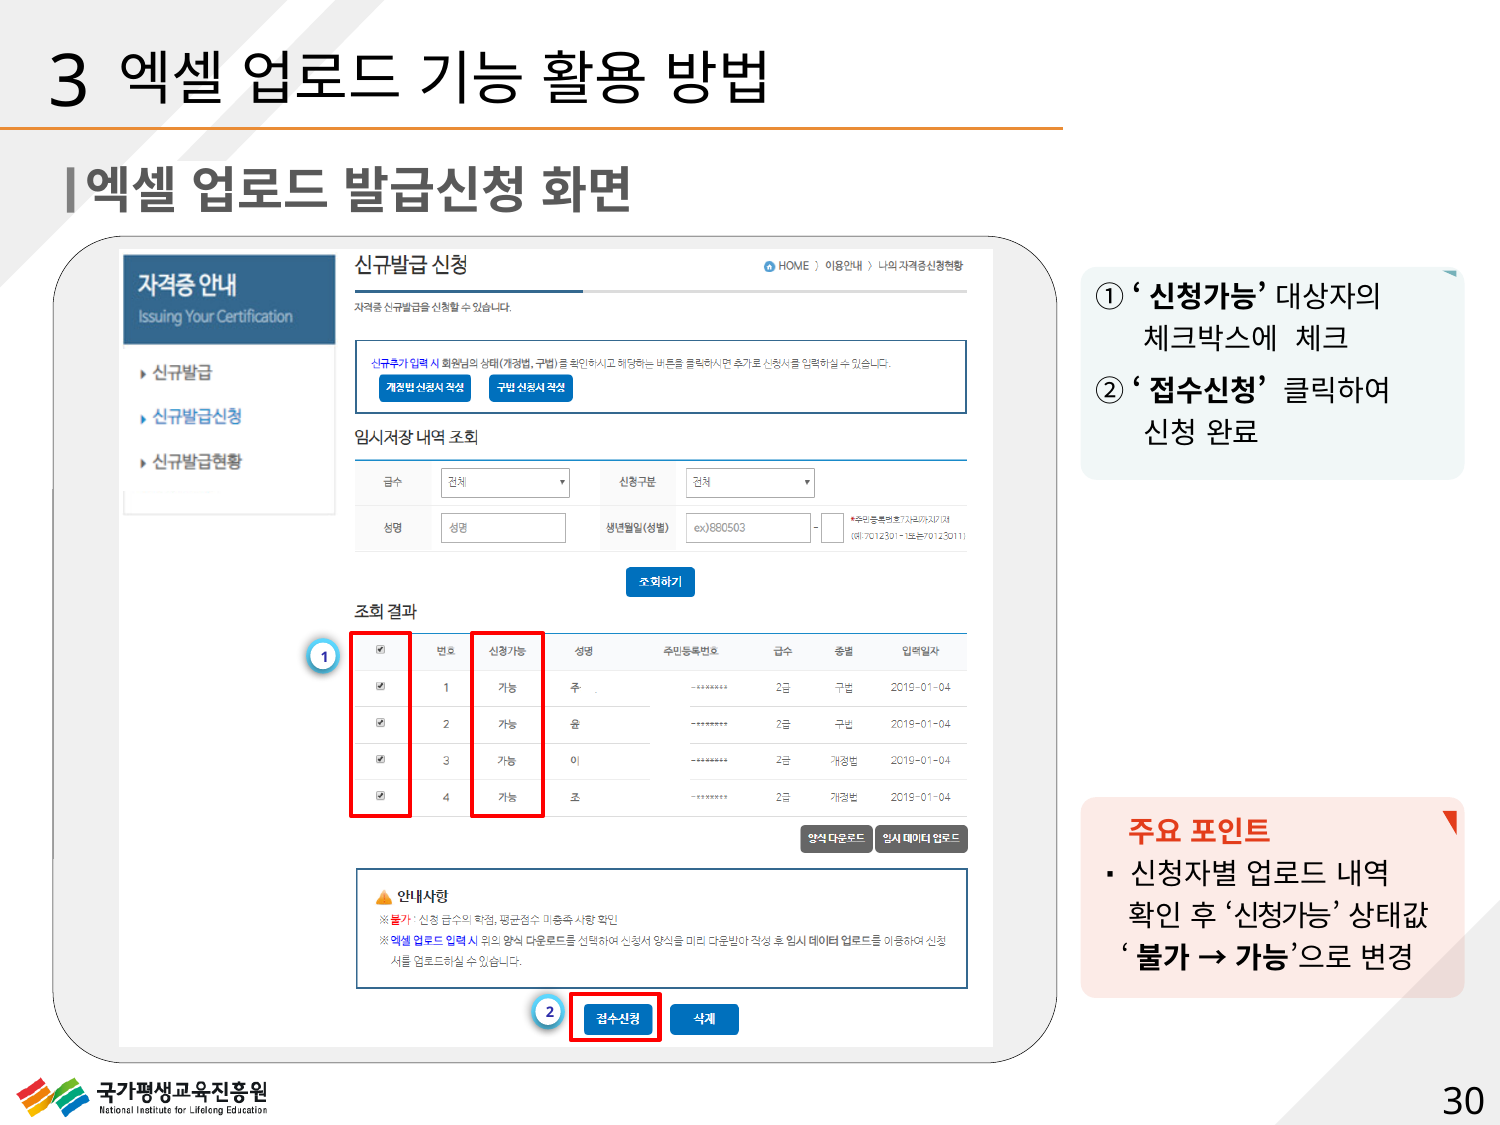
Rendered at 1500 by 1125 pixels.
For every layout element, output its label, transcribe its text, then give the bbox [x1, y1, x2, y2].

picture [119, 249, 994, 1047]
text_box 30 [1149, 1069, 1500, 1125]
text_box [305, 637, 345, 674]
text_box 엑셀 업로드 발급신청 화면 [70, 151, 1430, 226]
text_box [1080, 266, 1465, 481]
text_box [530, 993, 570, 1030]
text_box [1080, 796, 1500, 999]
picture [0, 1067, 286, 1125]
